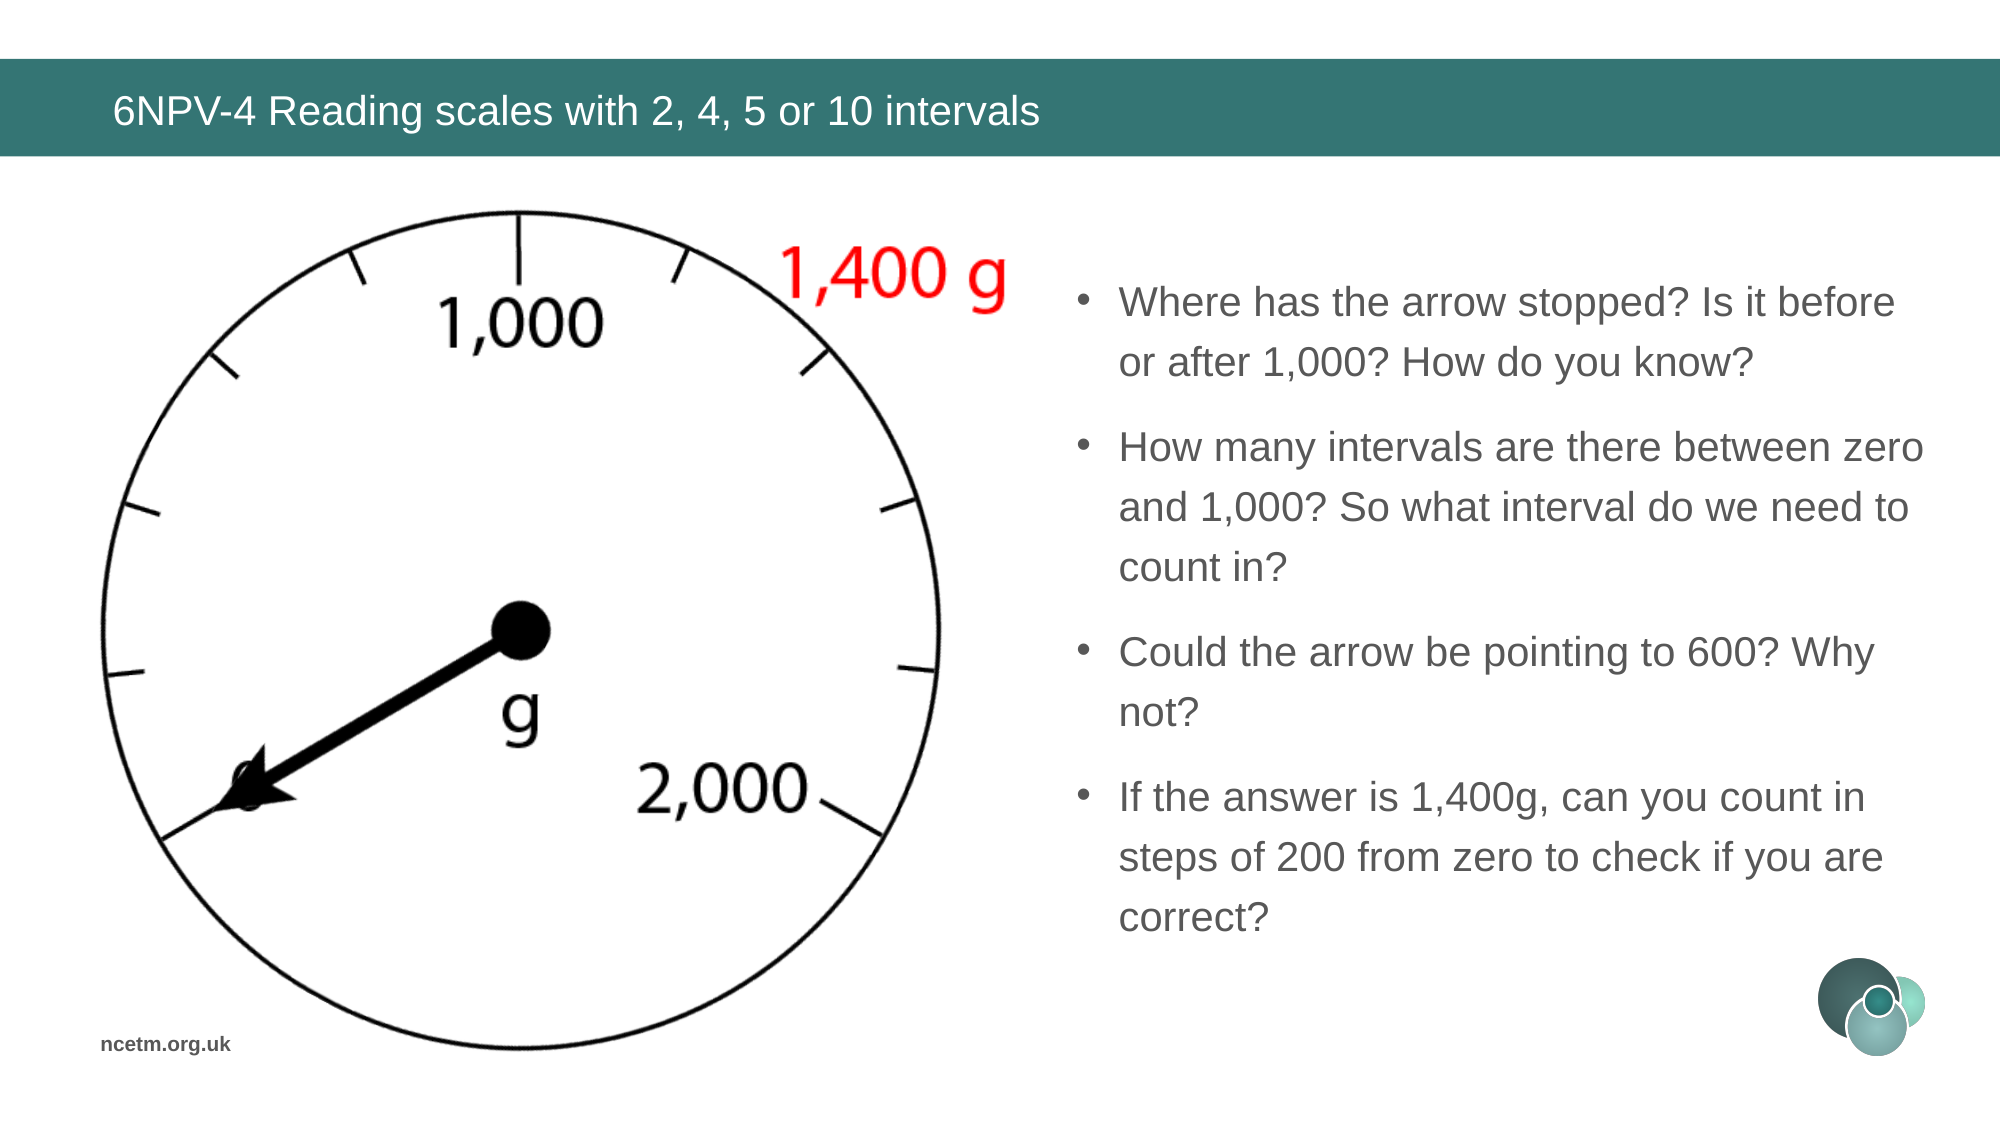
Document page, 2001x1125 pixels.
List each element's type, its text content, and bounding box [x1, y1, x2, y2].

title 6NPV-4 Reading scales with 2, 4, 5 or 10 intervals [97, 76, 342, 147]
picture [1818, 958, 1925, 1056]
text_box Where has the arrow stopped? Is it before or after 1,000? How do you know? How many intervals are there between zero and 1,000? So what interval do we need to count in? Could the arrow be pointing to 600? Why not? If the answer is 1,400g, can you count in steps of 200 from zero to check if you are correct? [1170, 257, 1945, 930]
picture [0, 61, 1167, 1125]
title 6NPV-4 Reading scales with 2, 4, 5 or 10 intervals [385, 76, 1945, 147]
